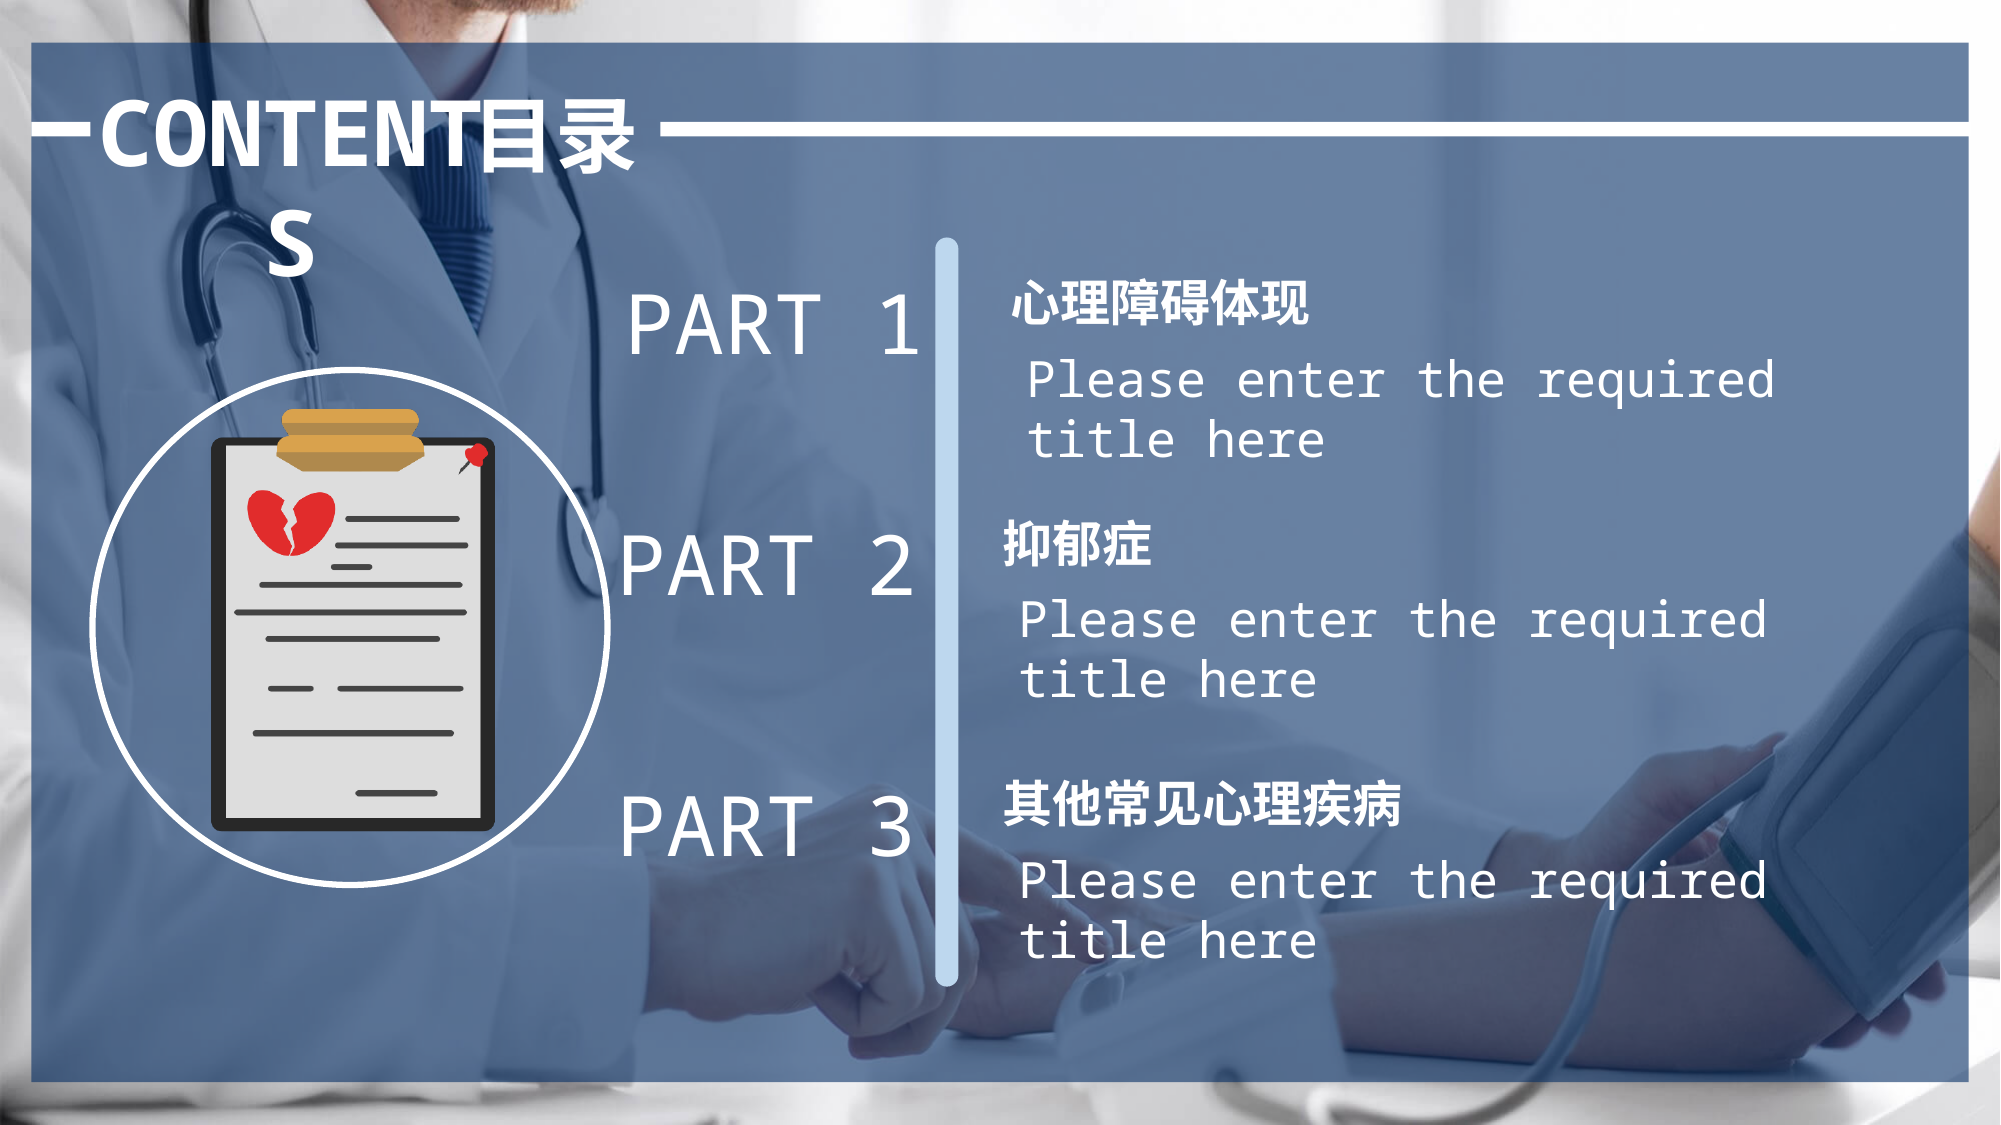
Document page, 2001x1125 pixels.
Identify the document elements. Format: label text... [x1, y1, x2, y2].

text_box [987, 504, 1908, 717]
text_box PART 3 [597, 765, 934, 881]
text_box [507, 422, 609, 833]
text_box 目录 [432, 76, 698, 191]
text_box [30, 121, 91, 137]
text_box PART 1 [605, 263, 944, 379]
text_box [987, 765, 1908, 978]
text_box [31, 137, 1969, 1083]
text_box CONTENTS [70, 67, 512, 303]
text_box [31, 42, 1969, 121]
text_box [934, 236, 960, 988]
text_box [208, 844, 492, 887]
text_box [232, 368, 468, 397]
text_box [91, 418, 198, 837]
picture [0, 0, 2000, 1125]
text_box [659, 121, 1972, 137]
text_box PART 2 [597, 504, 936, 620]
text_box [995, 263, 1916, 476]
